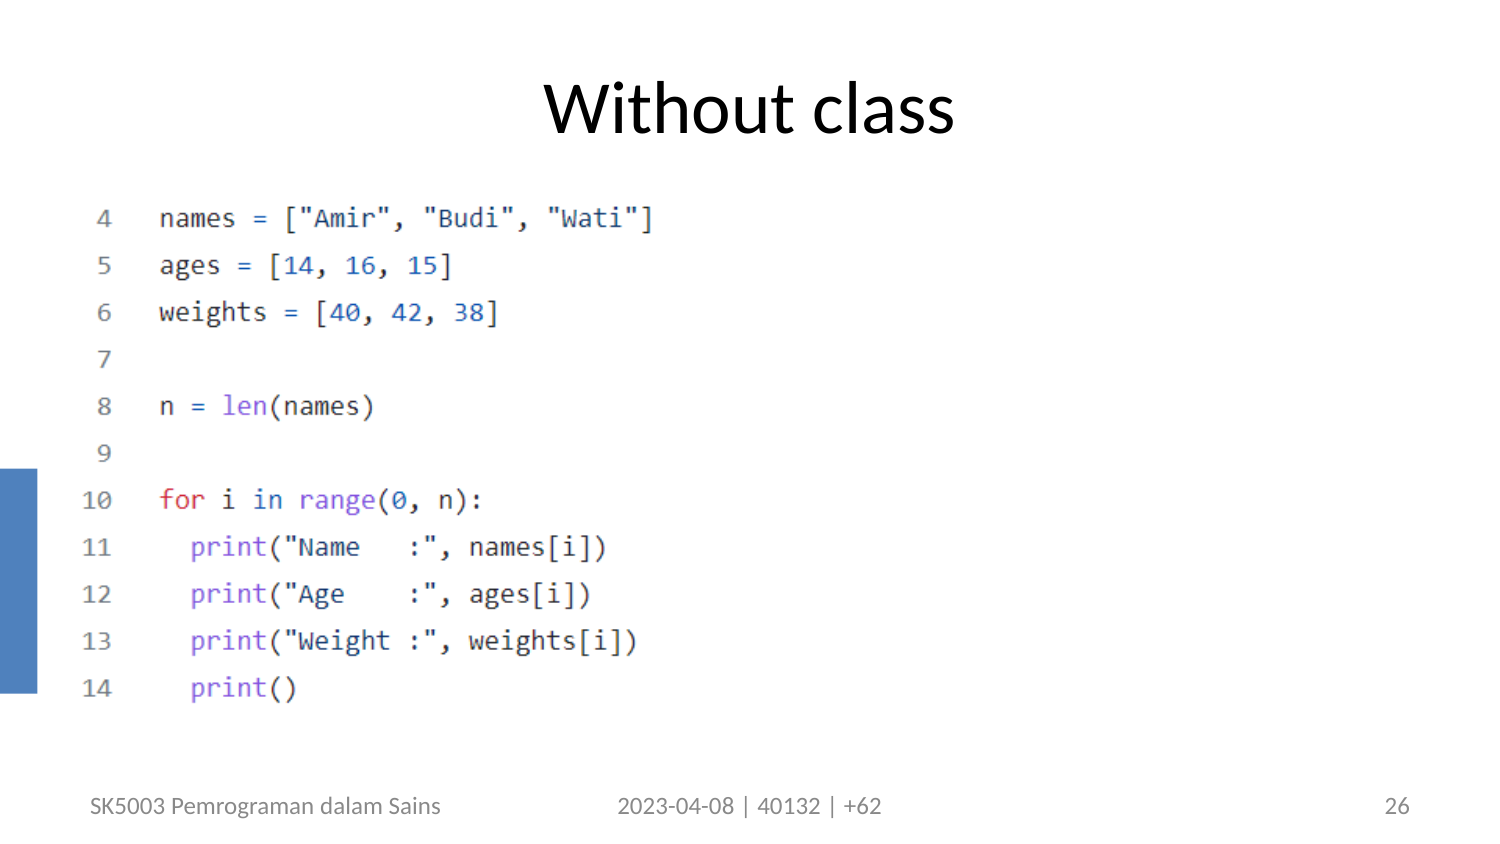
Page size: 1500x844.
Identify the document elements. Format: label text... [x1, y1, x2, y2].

slide_number SK5003 Pemrograman dalam Sains [75, 782, 463, 827]
footer 2023-04-08 | 40132 | +62 [512, 782, 988, 827]
picture [74, 196, 666, 712]
slide_number 26 [1074, 782, 1425, 827]
title Without class [74, 33, 1426, 175]
